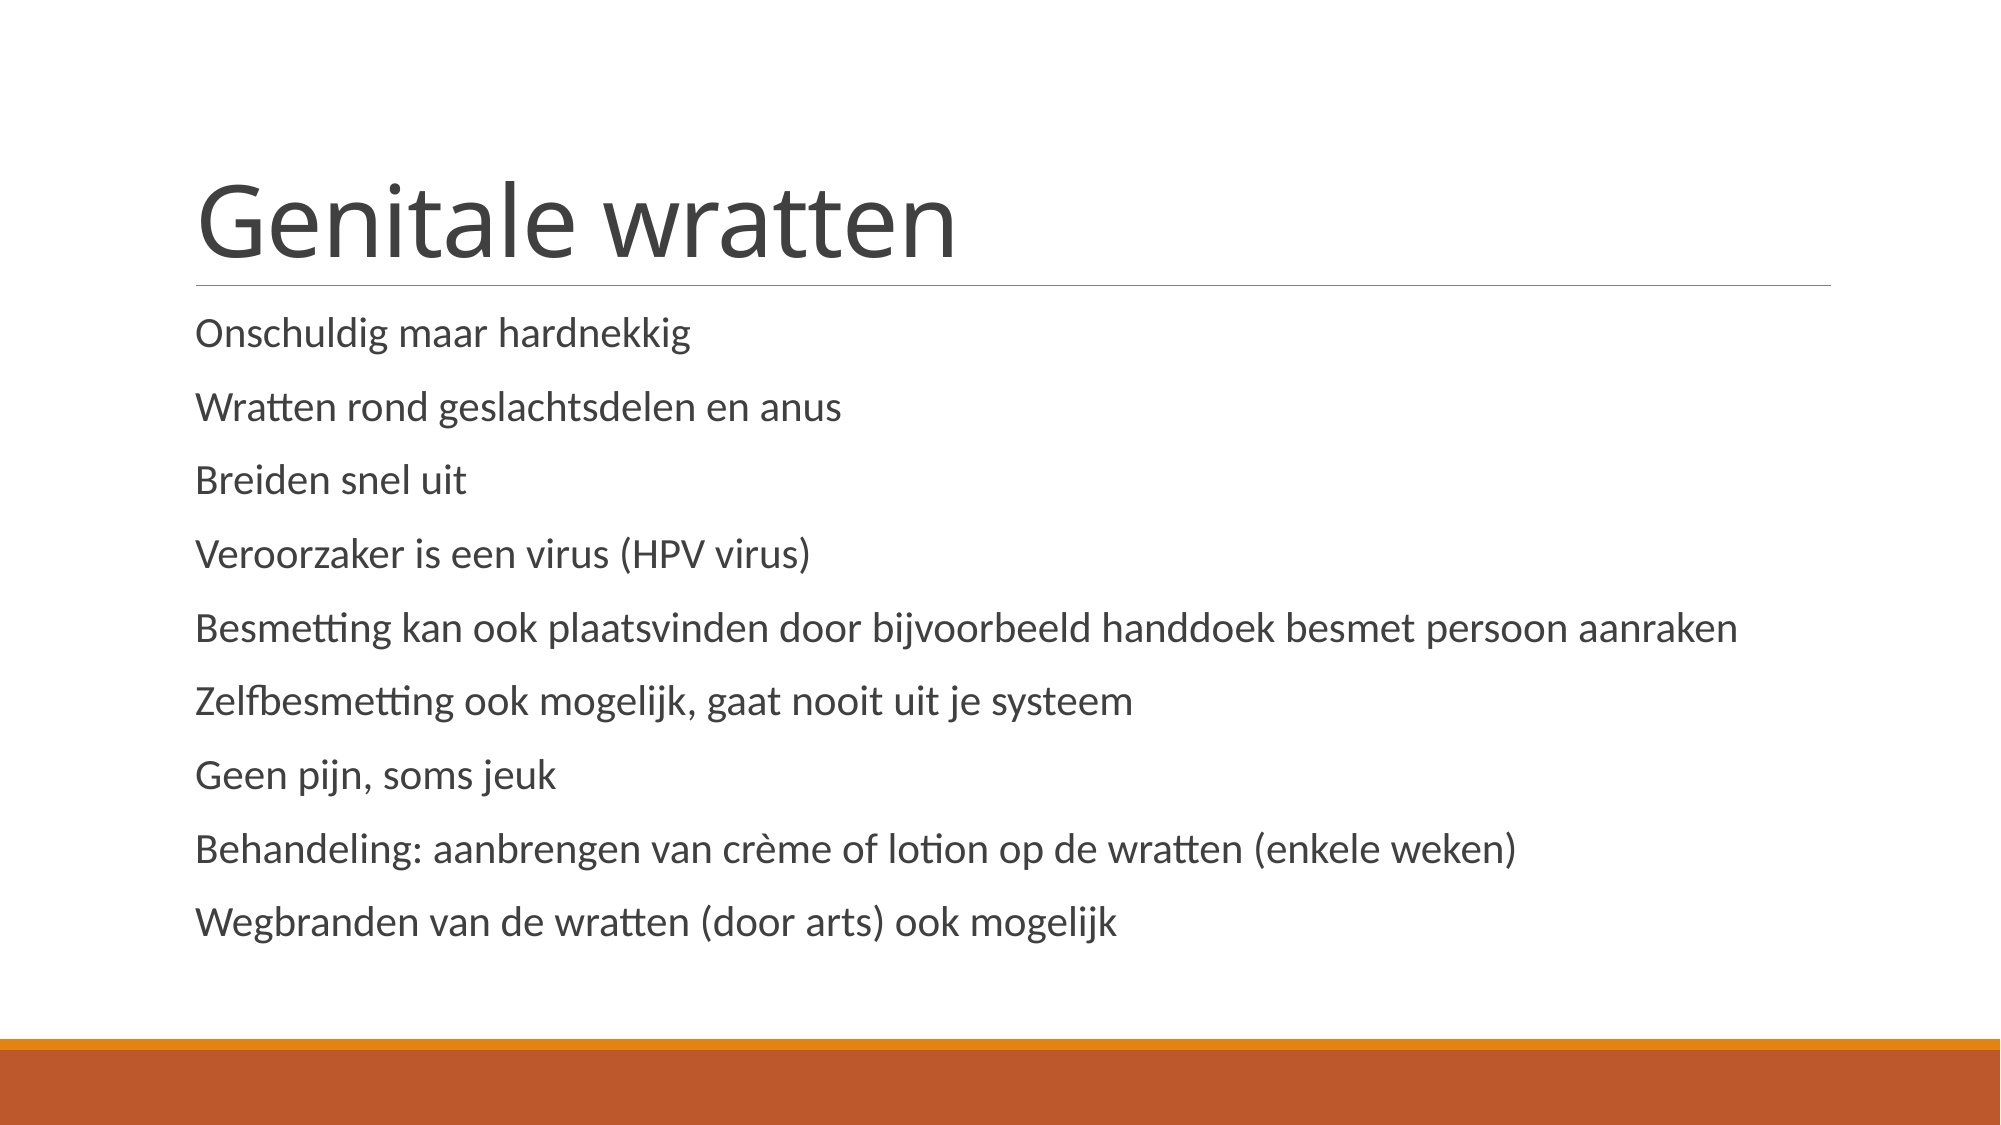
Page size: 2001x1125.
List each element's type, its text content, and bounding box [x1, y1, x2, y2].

list Onschuldig maar hardnekkig Wratten rond geslachtsdelen en anus Breiden snel uit Veroorzaker is een virus (HPV virus) Besmetting kan ook plaatsvinden door bijvoorbeeld handdoek besmet persoon aanraken Zelfbesmetting ook mogelijk, gaat nooit uit je systeem Geen pijn, soms jeuk Behandeling: aanbrengen van crème of lotion op de wratten (enkele weken) Wegbranden van de wratten (door arts) ook mogelijk [180, 302, 1830, 963]
title Genitale wratten [180, 47, 1830, 285]
